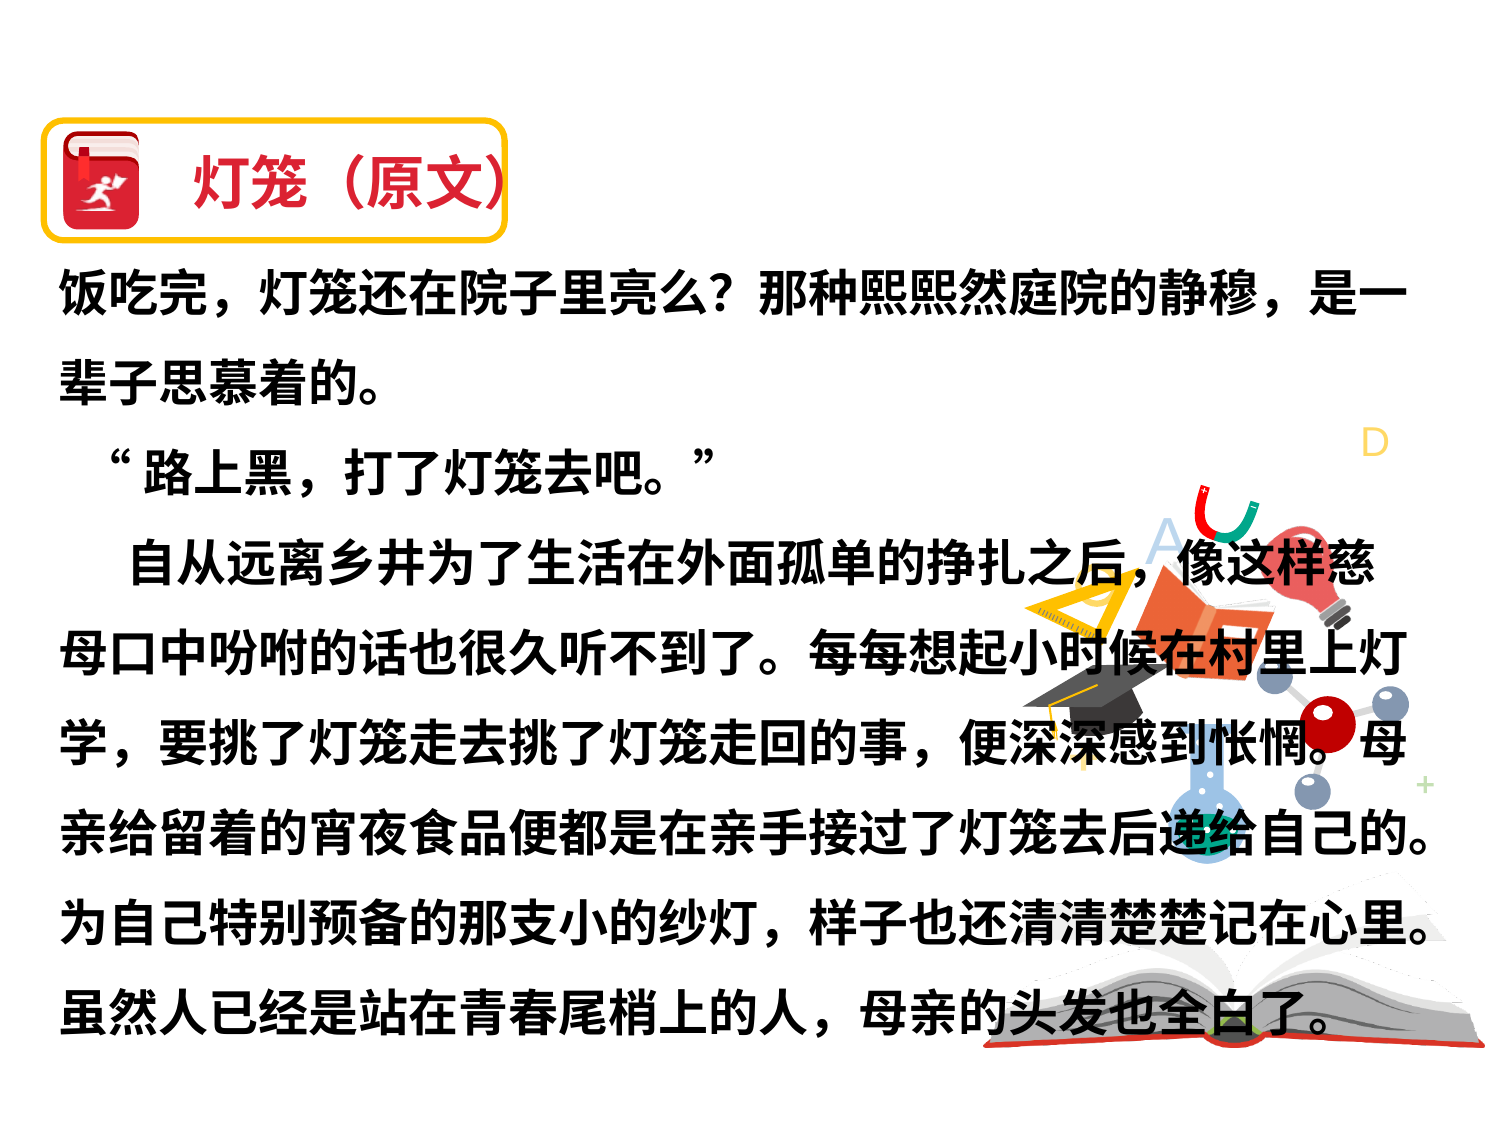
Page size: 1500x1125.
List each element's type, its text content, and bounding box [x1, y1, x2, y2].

text_box 饭吃完，灯笼还在院子里亮么？那种熙熙然庭院的静穆，是一辈子思慕着的。 “路上黑，打了灯笼去吧。” 自从远离乡井为了生活在外面孤单的挣扎之后，像这样慈母口中吩咐的话也很久听不到了。每每想起小时候在村里上灯学，要挑了灯笼走去挑了灯笼走回的事，便深深感到怅惘。母亲给留着的宵夜食品便都是在亲手接过了灯笼去后递给自己的。为自己特别预备的那支小的纱灯，样子也还清清楚楚记在心里。虽然人已经是站在青春尾梢上的人，母亲的头发也全白了。 [43, 224, 1435, 1050]
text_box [43, 120, 557, 241]
picture [1435, 871, 1485, 1048]
